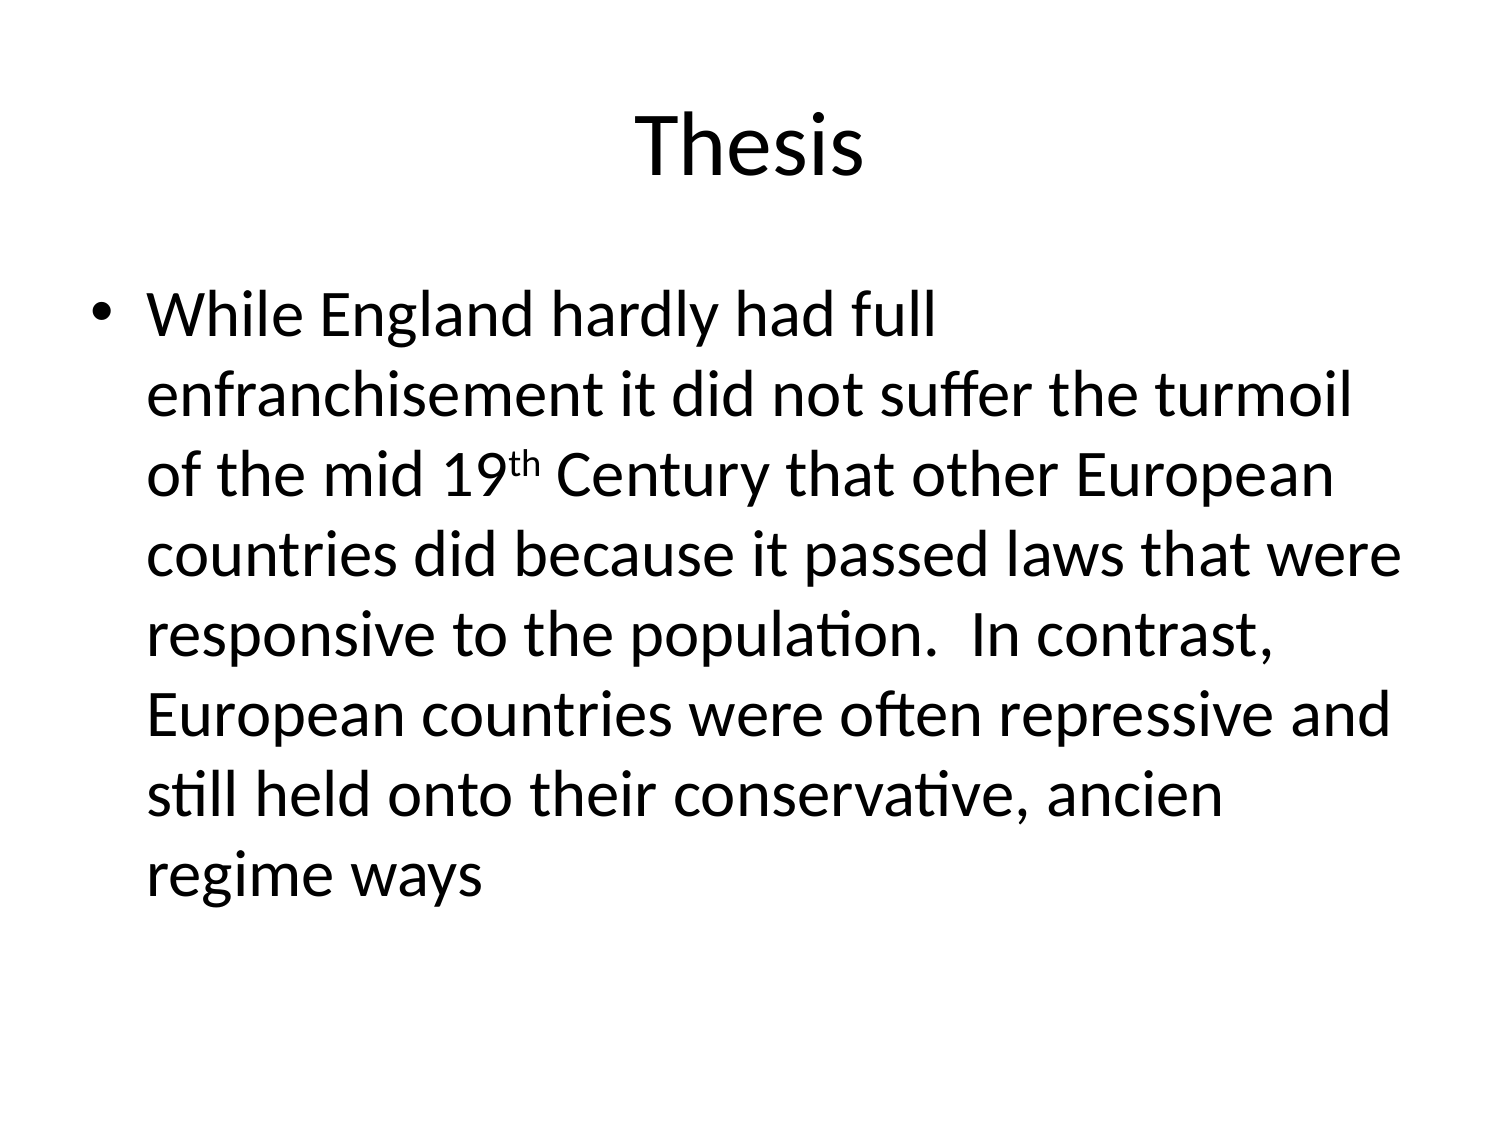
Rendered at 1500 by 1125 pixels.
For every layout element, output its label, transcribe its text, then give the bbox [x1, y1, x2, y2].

list While England hardly had full enfranchisement it did not suffer the turmoil of the mid 19th Century that other European countries did because it passed laws that were responsive to the population. In contrast, European countries were often repressive and still held onto their conservative, ancien regime ways [75, 262, 1425, 1005]
title Thesis [75, 45, 1425, 233]
